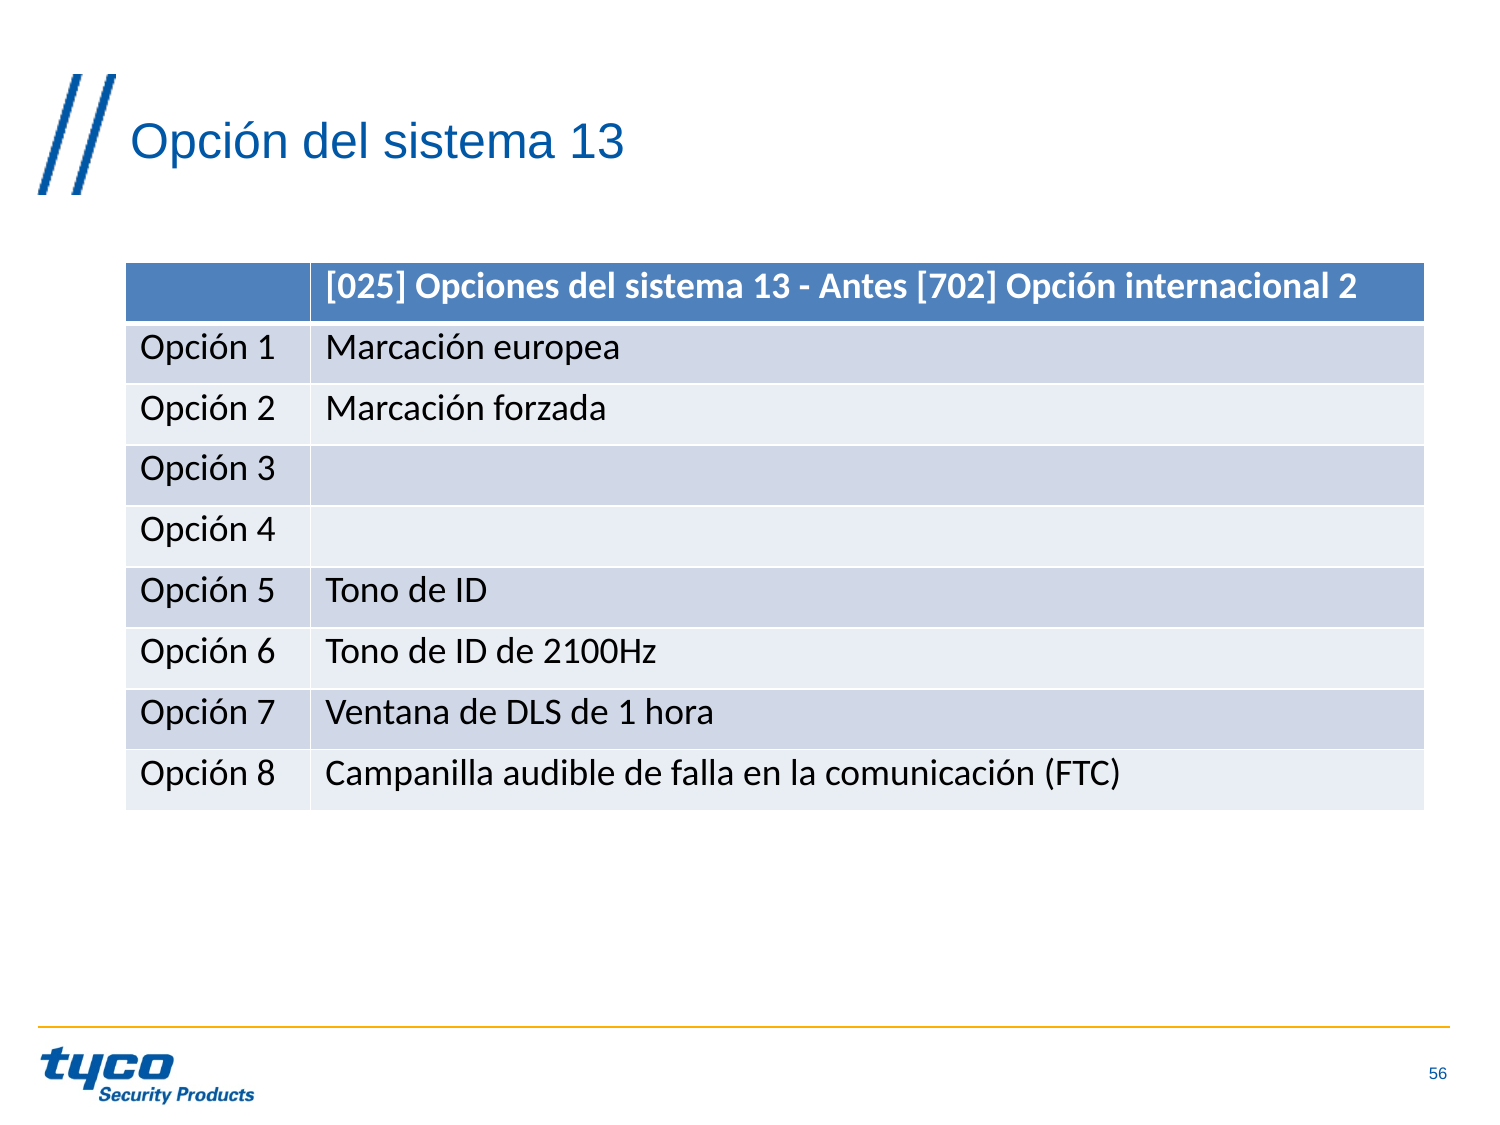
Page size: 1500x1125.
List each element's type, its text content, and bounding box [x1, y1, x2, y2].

table_cell Opción 7 [126, 690, 310, 749]
table_header [025] Opciones del sistema 13 - Antes [702] Opción internacional 2 [311, 263, 1424, 321]
table_cell Tono de ID [311, 568, 1424, 627]
table_cell Opción 3 [126, 446, 310, 505]
table_header [126, 263, 310, 321]
table_cell [311, 507, 1424, 566]
title Opción del sistema 13 [115, 44, 1426, 233]
table_cell Opción 6 [126, 629, 310, 688]
table_cell Marcación forzada [311, 385, 1424, 444]
table_cell Opción 8 [126, 750, 310, 810]
table_cell Marcación europea [311, 326, 1424, 383]
table_cell Opción 1 [126, 326, 310, 383]
table_cell Opción 4 [126, 507, 310, 566]
slide_number 56 [1387, 1042, 1463, 1103]
picture [37, 74, 115, 195]
text_box [97, 1061, 228, 1091]
table_cell Ventana de DLS de 1 hora [311, 690, 1424, 749]
table_cell Campanilla audible de falla en la comunicación (FTC) [311, 750, 1424, 810]
table_cell Opción 5 [126, 568, 310, 627]
table_cell Tono de ID de 2100Hz [311, 629, 1424, 688]
picture [34, 1040, 260, 1107]
table_cell Opción 2 [126, 385, 310, 444]
table_cell [311, 446, 1424, 505]
